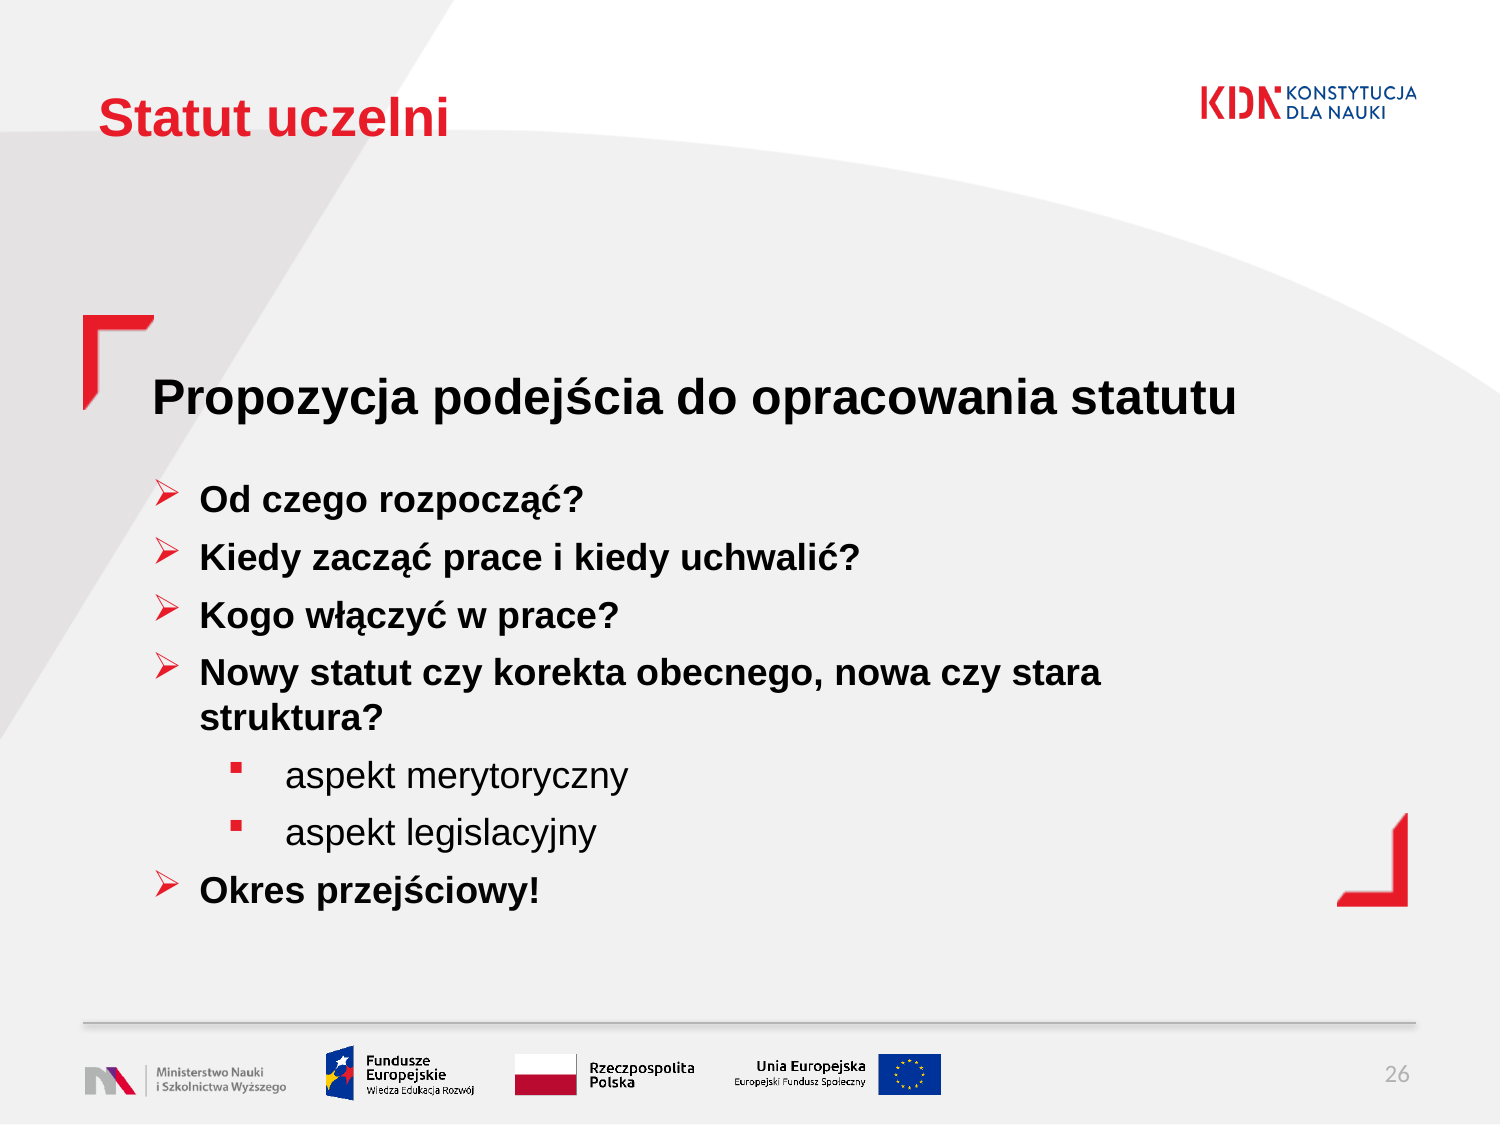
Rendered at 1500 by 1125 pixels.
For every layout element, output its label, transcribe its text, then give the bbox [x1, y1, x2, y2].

text_box Propozycja podejścia do opracowania statutu [137, 357, 1259, 433]
picture [0, 0, 1500, 1125]
slide_number 26 [1074, 1042, 1425, 1103]
list Od czego rozpocząć? Kiedy zacząć prace i kiedy uchwalić? Kogo włączyć w prace? Nowy statut czy korekta obecnego, nowa czy stara struktura? aspekt merytoryczny aspekt legislacyjny Okres przejściowy! [137, 468, 1243, 901]
title Statut uczelni [83, 74, 1170, 143]
